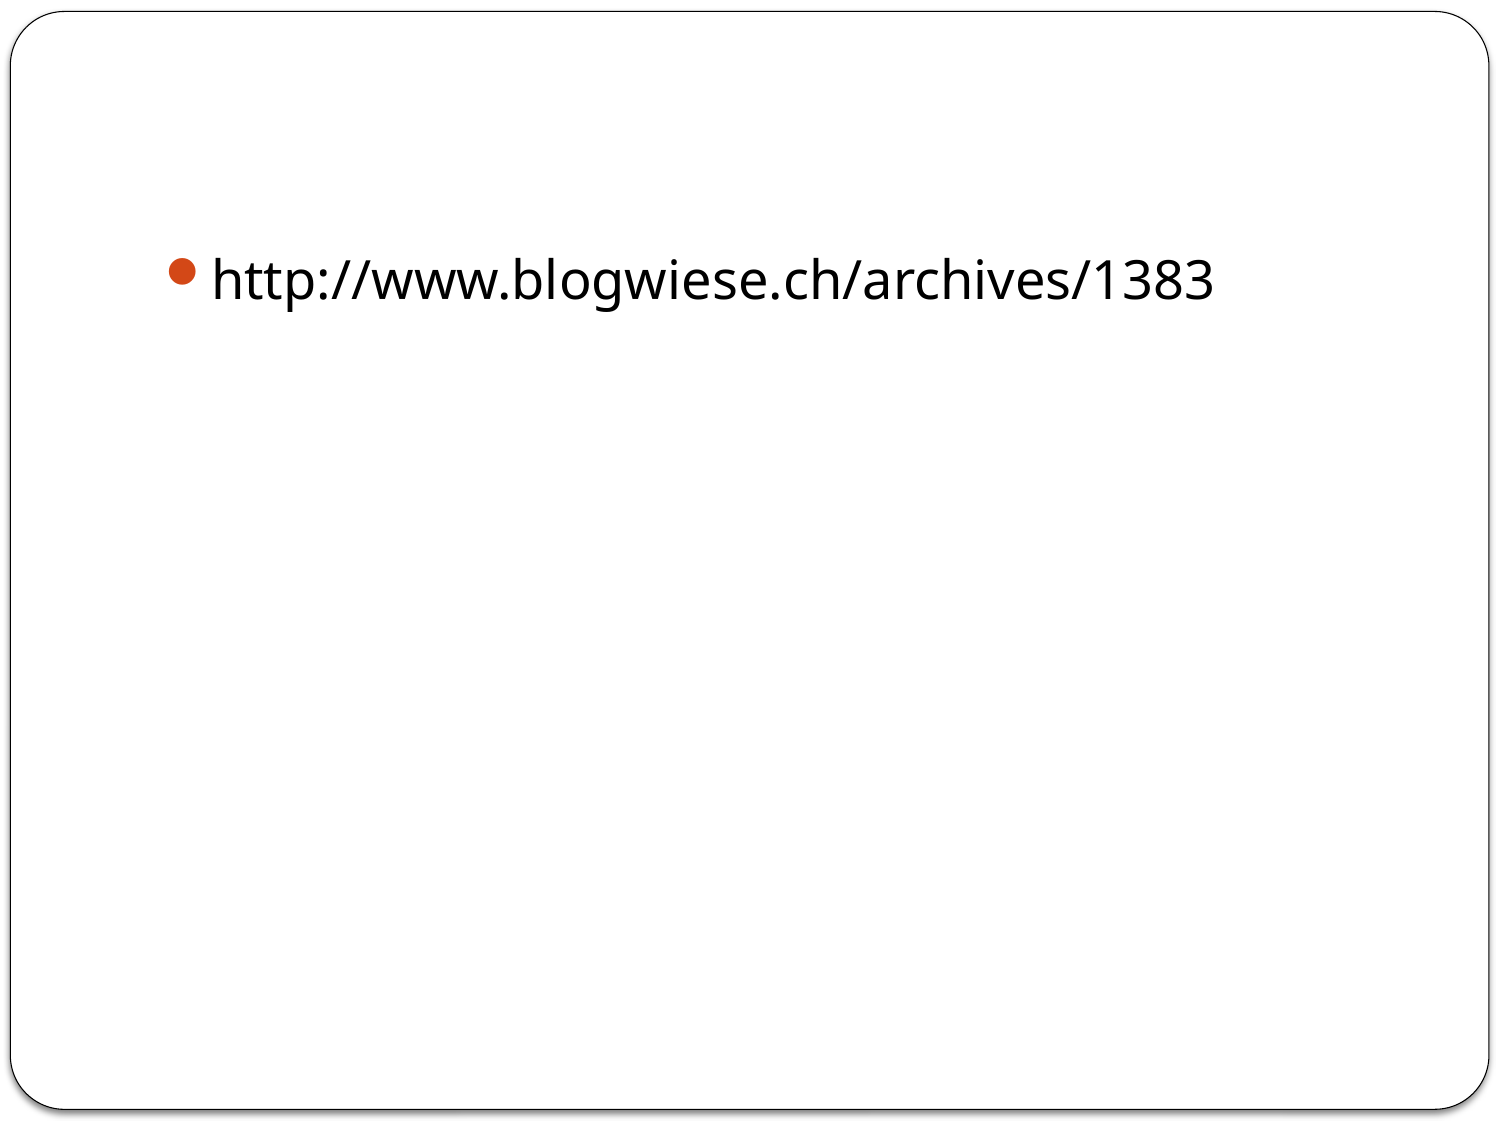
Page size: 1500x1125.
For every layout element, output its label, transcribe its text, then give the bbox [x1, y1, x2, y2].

list http://www.blogwiese.ch/archives/1383 [149, 237, 1426, 988]
